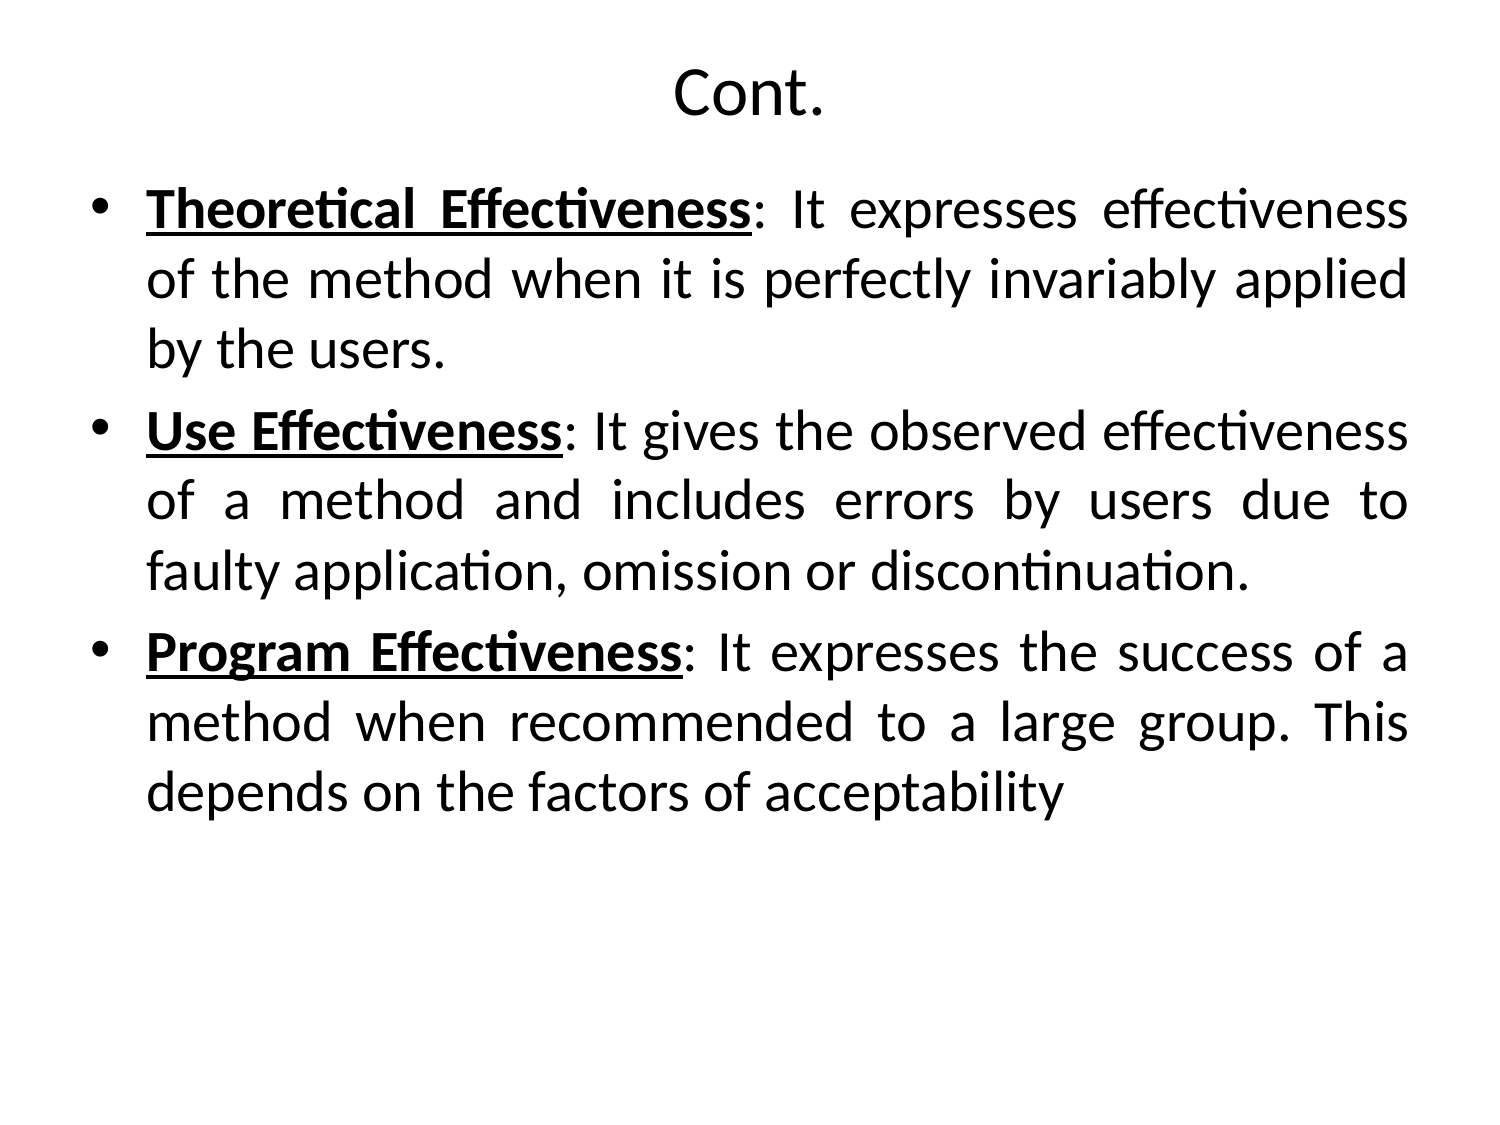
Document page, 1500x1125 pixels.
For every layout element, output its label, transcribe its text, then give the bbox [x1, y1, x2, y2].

list Theoretical Effectiveness: It expresses effectiveness of the method when it is perfectly invariably applied by the users. Use Effectiveness: It gives the observed effectiveness of a method and includes errors by users due to faulty application, omission or discontinuation. Program Effectiveness: It expresses the success of a method when recommended to a large group. This depends on the factors of acceptability [75, 162, 1425, 1000]
title Cont. [75, 37, 1425, 138]
